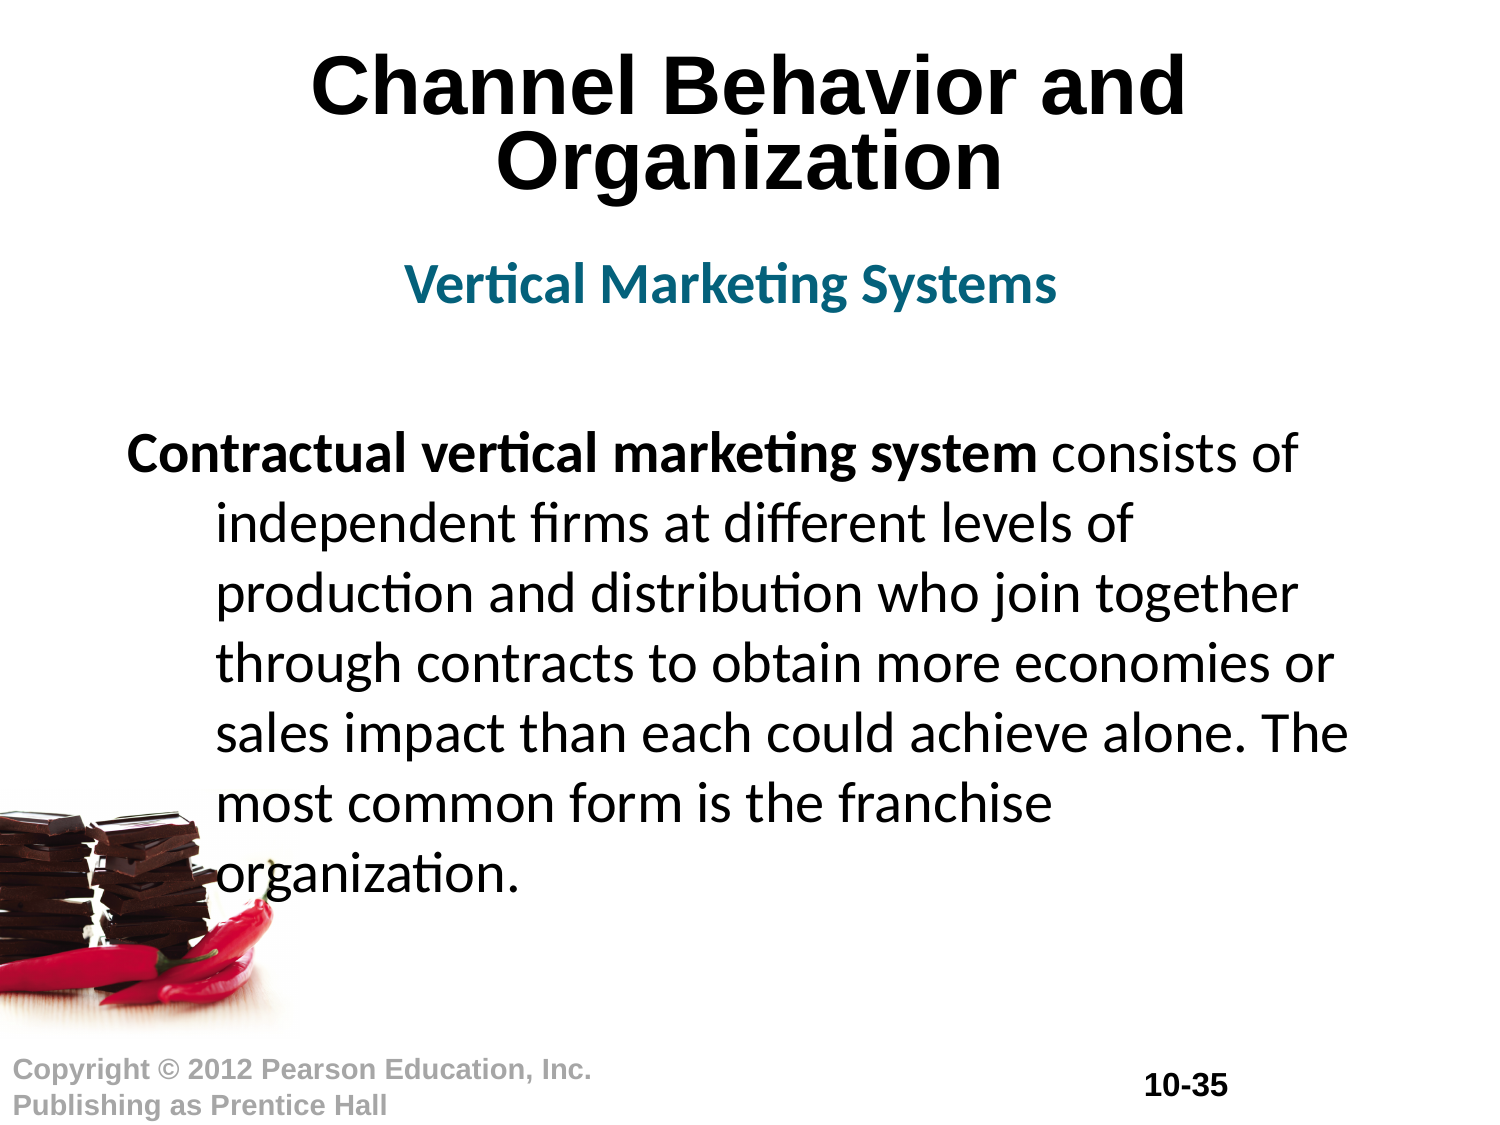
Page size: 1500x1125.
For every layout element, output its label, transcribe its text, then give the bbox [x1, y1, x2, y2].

title Channel Behavior and Organization [112, 37, 1388, 226]
list Vertical Marketing Systems [149, 237, 1326, 301]
list Contractual vertical marketing system consists of independent firms at different levels of production and distribution who join together through contracts to obtain more economies or sales impact than each could achieve alone. The most common form is the franchise organization. [112, 324, 1388, 1001]
picture [0, 789, 300, 1039]
